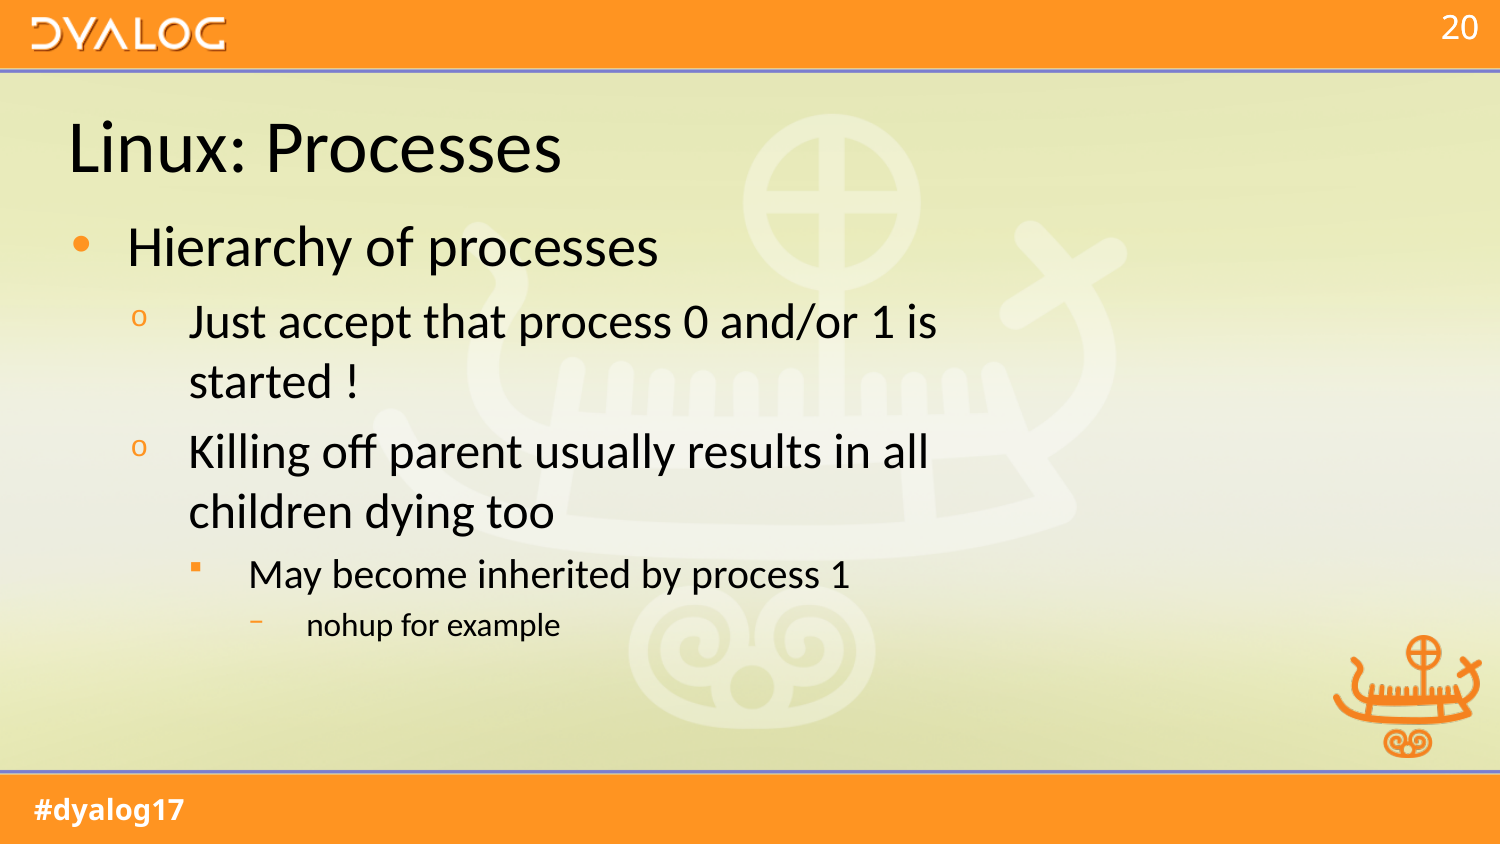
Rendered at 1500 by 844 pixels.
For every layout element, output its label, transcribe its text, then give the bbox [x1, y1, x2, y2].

title Linux: Processes [53, 94, 1425, 192]
picture [0, 0, 1500, 844]
list Hierarchy of processes Just accept that process 0 and/or 1 is started ! Killing off parent usually results in all children dying too May become inherited by process 1 nohup for example [56, 200, 1069, 758]
